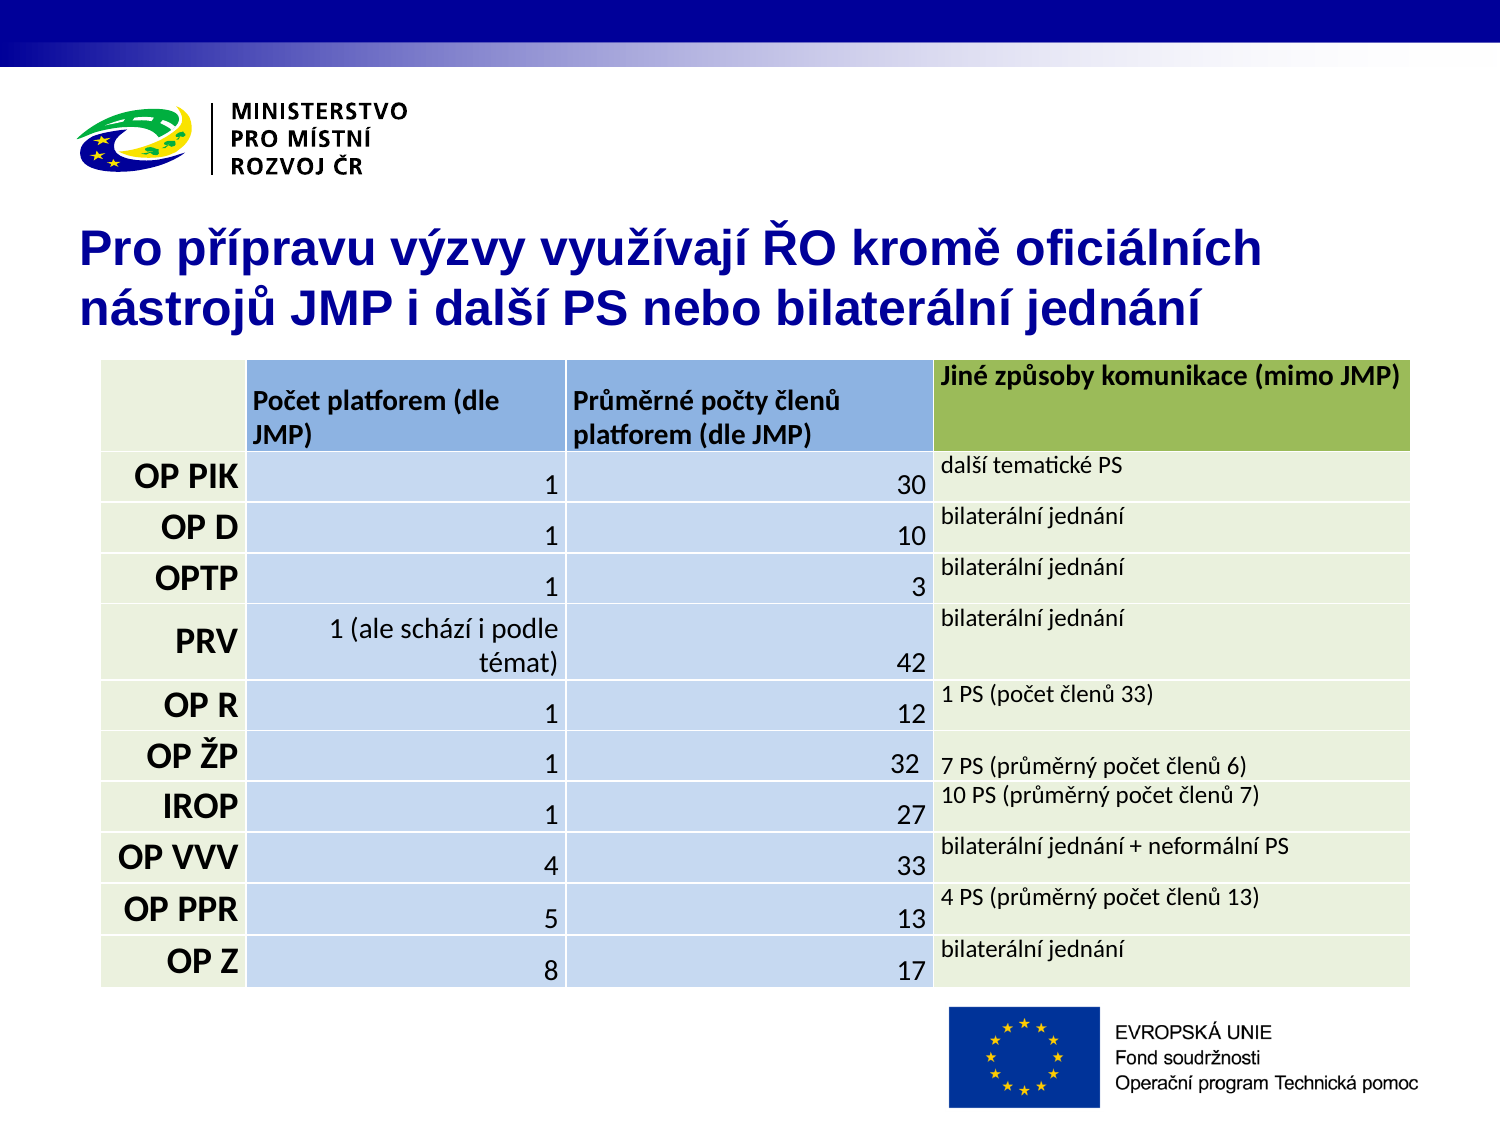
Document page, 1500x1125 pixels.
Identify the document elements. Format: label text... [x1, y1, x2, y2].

table_cell 1 [247, 782, 565, 831]
table_cell 3 [567, 554, 933, 603]
table_cell 10 [567, 503, 933, 552]
table_cell OP PIK [101, 452, 245, 501]
table_cell 42 [567, 604, 933, 679]
table_cell bilaterální jednání [934, 554, 1410, 603]
table_cell 27 [567, 782, 933, 831]
table_cell 1 (ale schází i podle témat) [247, 604, 565, 679]
table_cell OP Z [101, 936, 245, 987]
table_cell 17 [567, 936, 933, 987]
table_cell 8 [247, 936, 565, 987]
table_cell 5 [247, 884, 565, 934]
table_cell 1 [247, 731, 565, 780]
table_cell OPTP [101, 554, 245, 603]
table_cell 1 [247, 554, 565, 603]
table_cell další tematické PS [934, 452, 1410, 501]
table_cell 7 PS (průměrný počet členů 6) [934, 731, 1410, 780]
table_header [101, 360, 245, 451]
table_cell bilaterální jednání [934, 503, 1410, 552]
table_header Jiné způsoby komunikace (mimo JMP) [934, 360, 1410, 451]
table_header Počet platforem (dle JMP) [247, 360, 565, 451]
table_cell 1 [247, 503, 565, 552]
table_cell 1 [247, 452, 565, 501]
title Pro přípravu výzvy využívají ŘO kromě oficiálních nástrojů JMP i další PS nebo bilaterální jednání [64, 208, 1425, 291]
table_cell bilaterální jednání + neformální PS [934, 833, 1410, 882]
table_cell OP R [101, 681, 245, 730]
table_cell OP PPR [101, 884, 245, 934]
table_cell 32 [567, 731, 933, 780]
table_cell 1 [247, 681, 565, 730]
table_cell IROP [101, 782, 245, 831]
table_cell 12 [567, 681, 933, 730]
table_cell PRV [101, 604, 245, 679]
table_cell 4 [247, 833, 565, 882]
table_cell OP ŽP [101, 731, 245, 780]
table_header Průměrné počty členů platforem (dle JMP) [567, 360, 933, 451]
table_cell 30 [567, 452, 933, 501]
table_cell OP D [101, 503, 245, 552]
table_cell OP VVV [101, 833, 245, 882]
table_cell 1 PS (počet členů 33) [934, 681, 1410, 730]
picture [915, 973, 1452, 1125]
table_cell 33 [567, 833, 933, 882]
table_cell bilaterální jednání [934, 936, 1410, 987]
table_cell 4 PS (průměrný počet členů 13) [934, 884, 1410, 934]
table_cell 13 [567, 884, 933, 934]
table_cell 10 PS (průměrný počet členů 7) [934, 782, 1410, 831]
table_cell bilaterální jednání [934, 604, 1410, 679]
